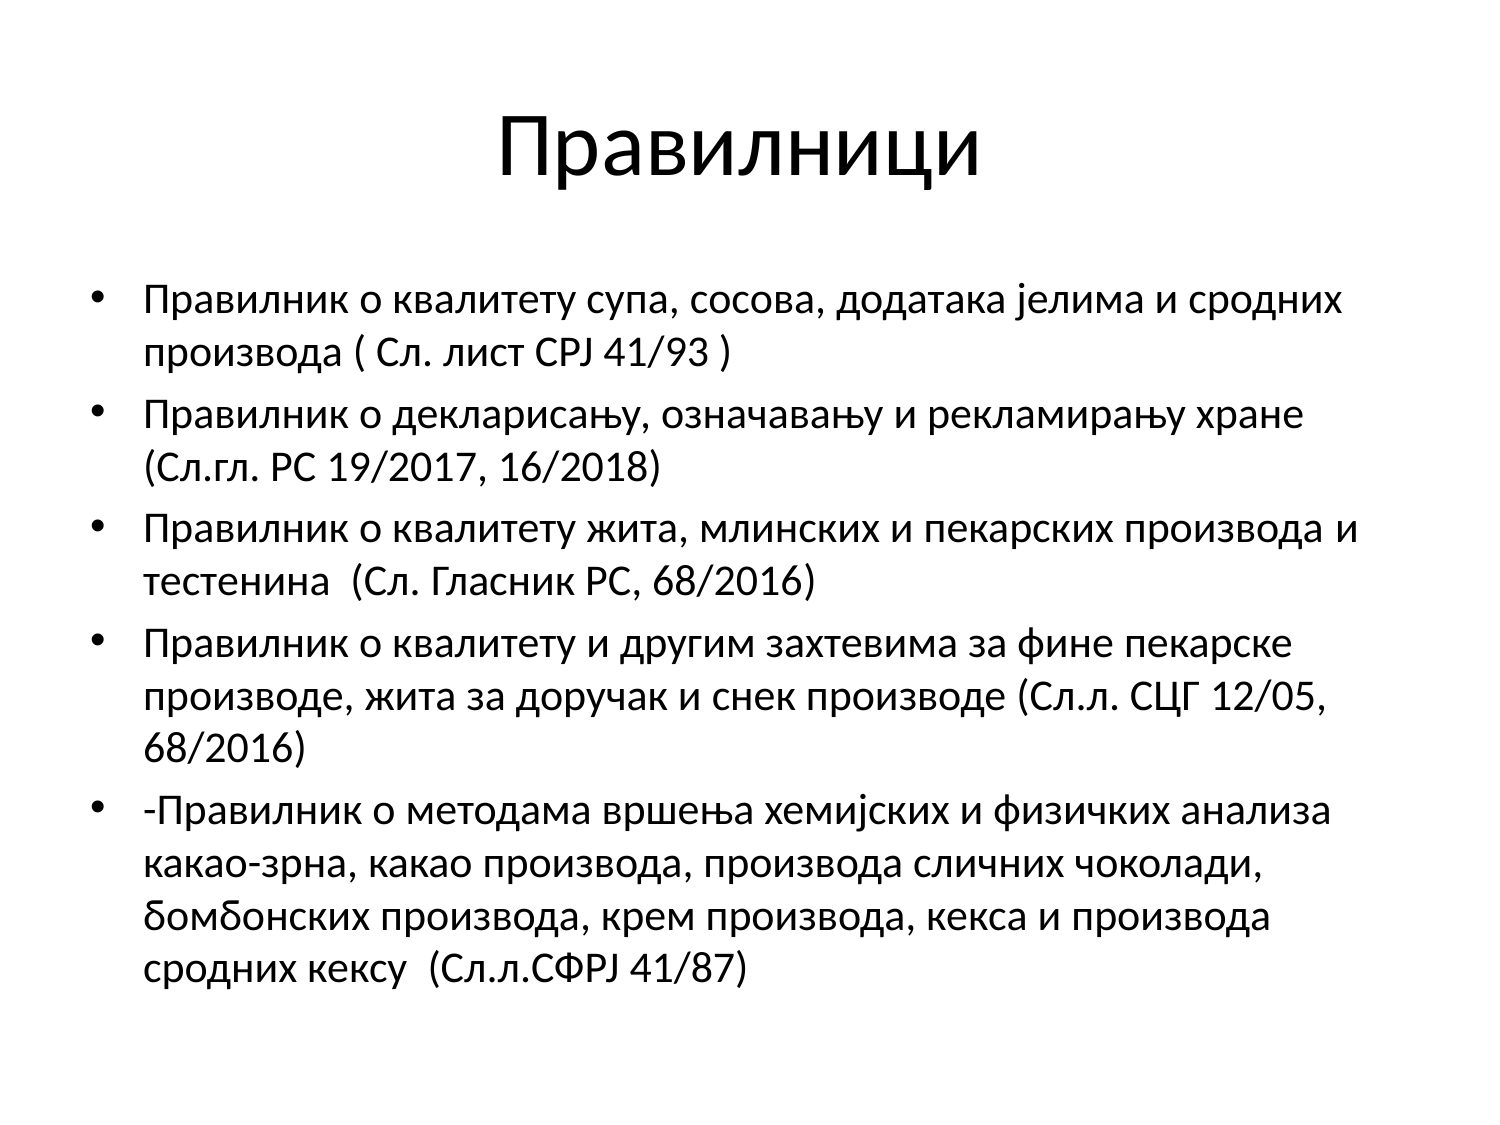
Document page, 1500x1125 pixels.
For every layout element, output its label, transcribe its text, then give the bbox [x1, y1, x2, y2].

list Правилник о квалитету супа, сосова, додатака јелима и сродних производа ( Сл. лист СРЈ 41/93 ) Правилник о декларисању, означавању и рекламирању хране (Сл.гл. РС 19/2017, 16/2018) Правилник о квалитету жита, млинских и пекарских производа и тестенина (Сл. Гласник РС, 68/2016) Правилник о квалитету и другим захтевима за фине пекарске производе, жита за доручак и снек производе (Сл.л. СЦГ 12/05, 68/2016) -Правилник о методама вршења хемијских и физичких анализа какао-зрна, какао производа, производа сличних чоколади, бомбонских производа, крем производа, кекса и производа сродних кексу (Сл.л.СФРЈ 41/87) [75, 262, 1425, 1005]
title Правилници [75, 45, 1425, 233]
